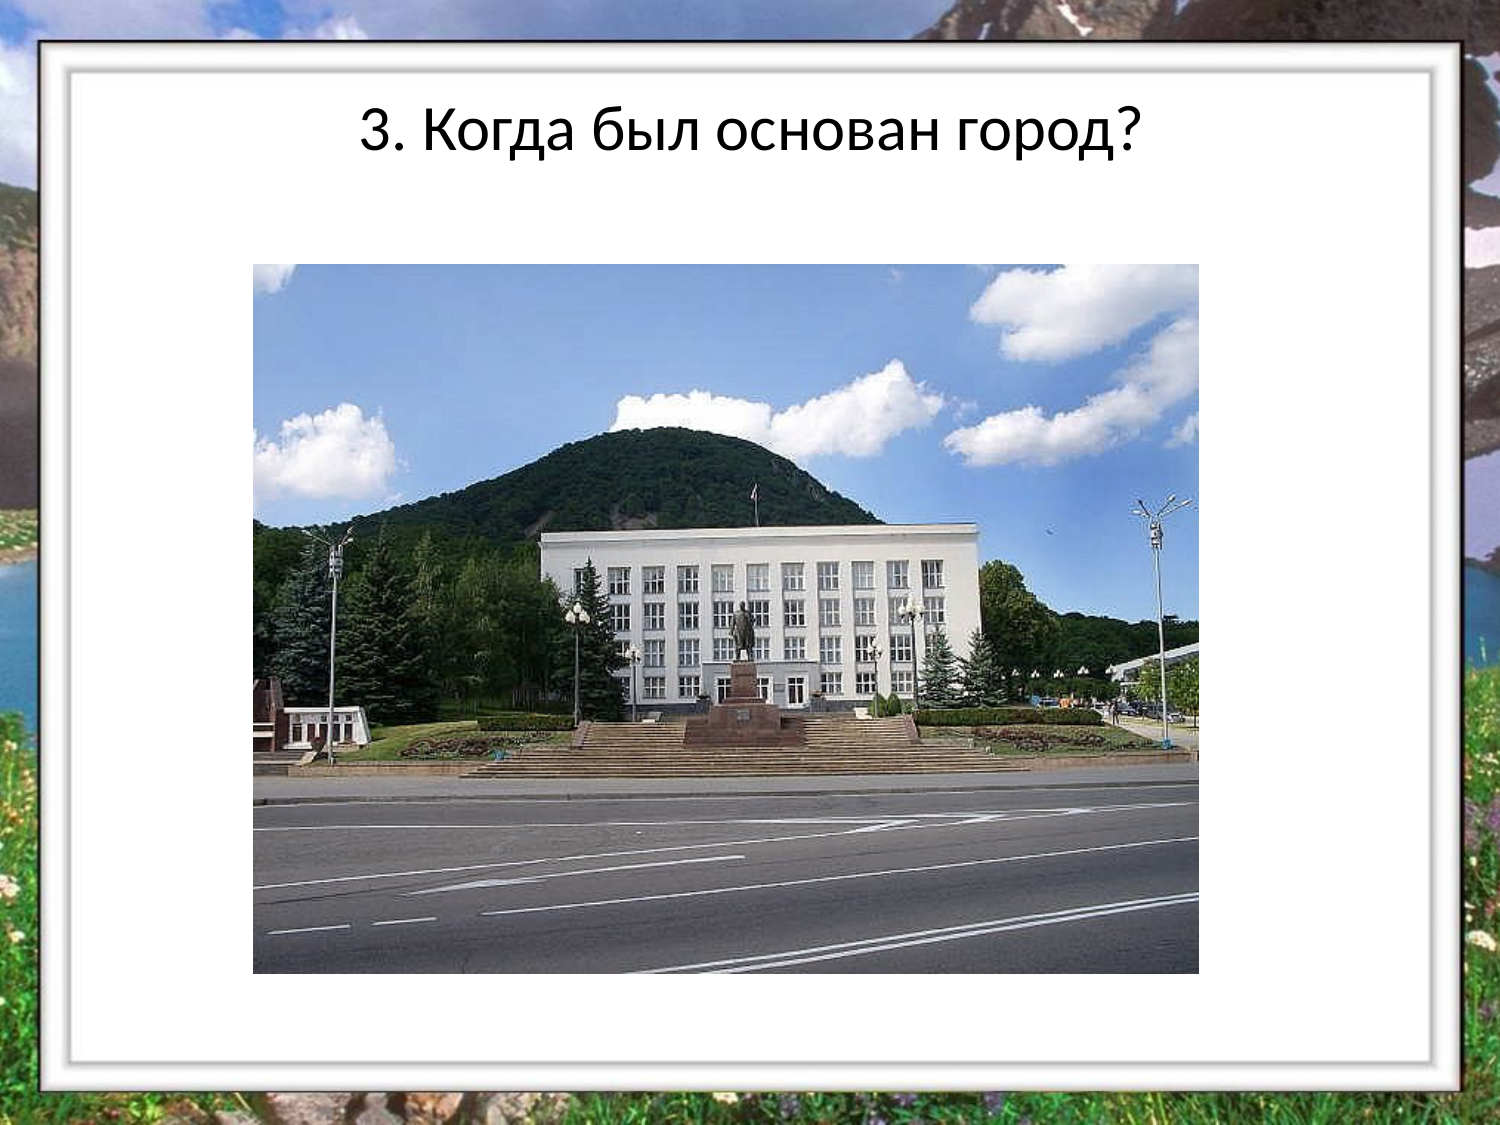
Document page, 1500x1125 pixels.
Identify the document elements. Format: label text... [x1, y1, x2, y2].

picture [0, 0, 1500, 1125]
title 3. Когда был основан город? [76, 78, 1427, 266]
